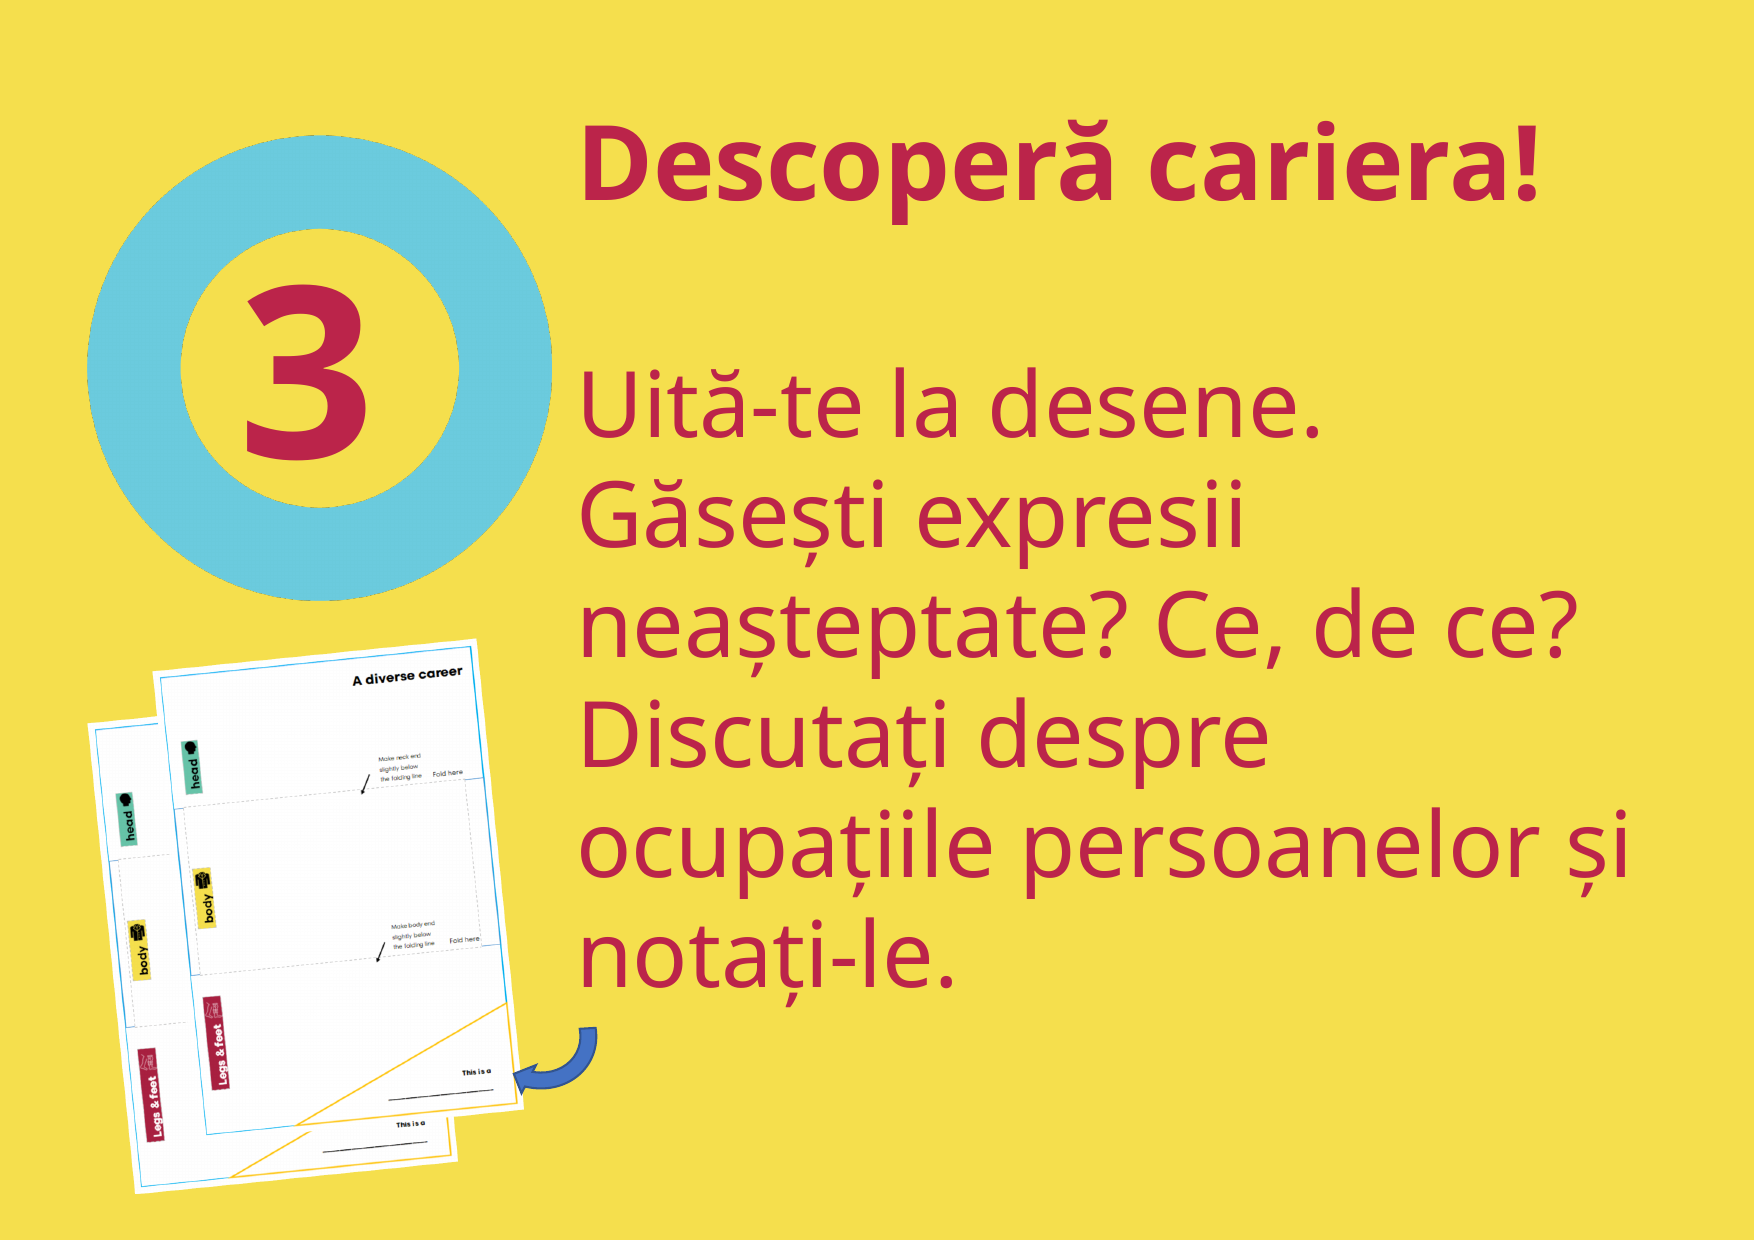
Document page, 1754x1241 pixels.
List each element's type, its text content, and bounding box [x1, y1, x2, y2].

text_box [512, 1026, 598, 1096]
picture [87, 135, 552, 601]
text_box Descoperă cariera! Uită-te la desene. Găsești expresii neașteptate? Ce, de ce? Discutați despre ocupațiile persoanelor și notați-le. [561, 88, 1725, 1139]
picture [88, 639, 523, 1194]
